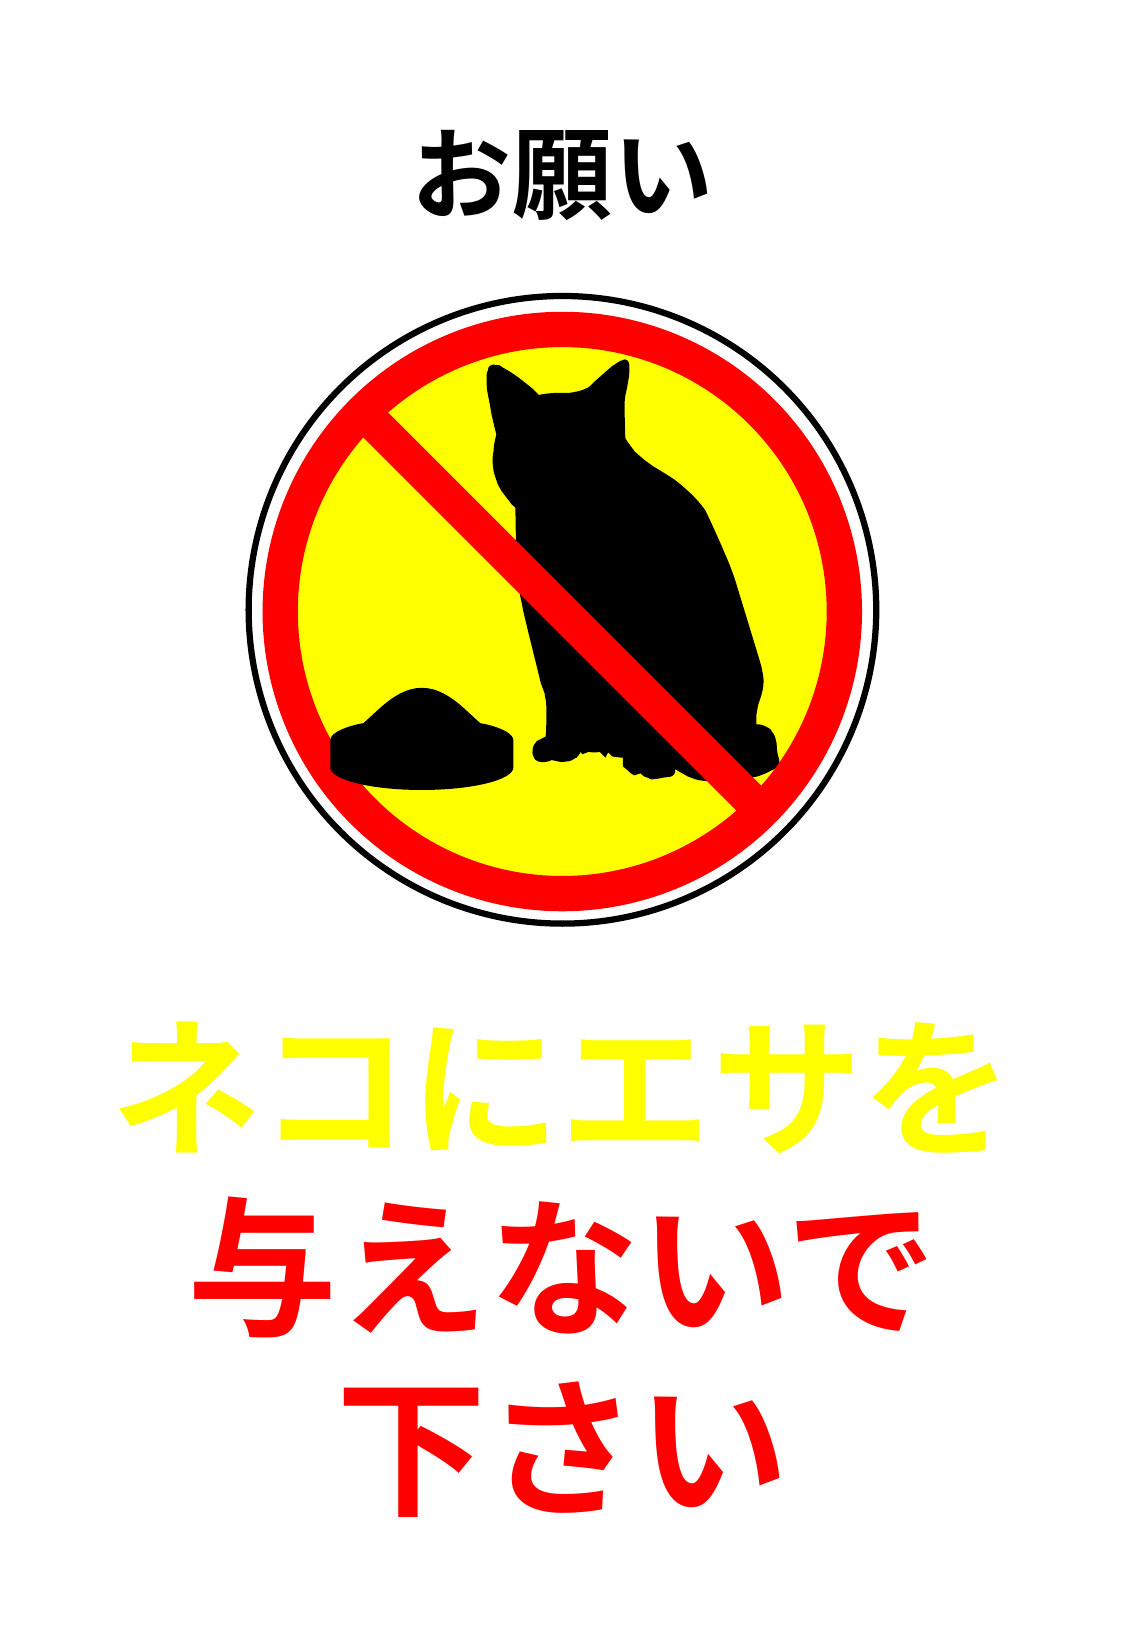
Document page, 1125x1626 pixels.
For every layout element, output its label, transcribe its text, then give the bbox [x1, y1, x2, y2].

text_box お願い [0, 103, 1125, 239]
text_box ネコにエサを 与えないで 下さい [0, 986, 1125, 1542]
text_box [248, 295, 877, 924]
